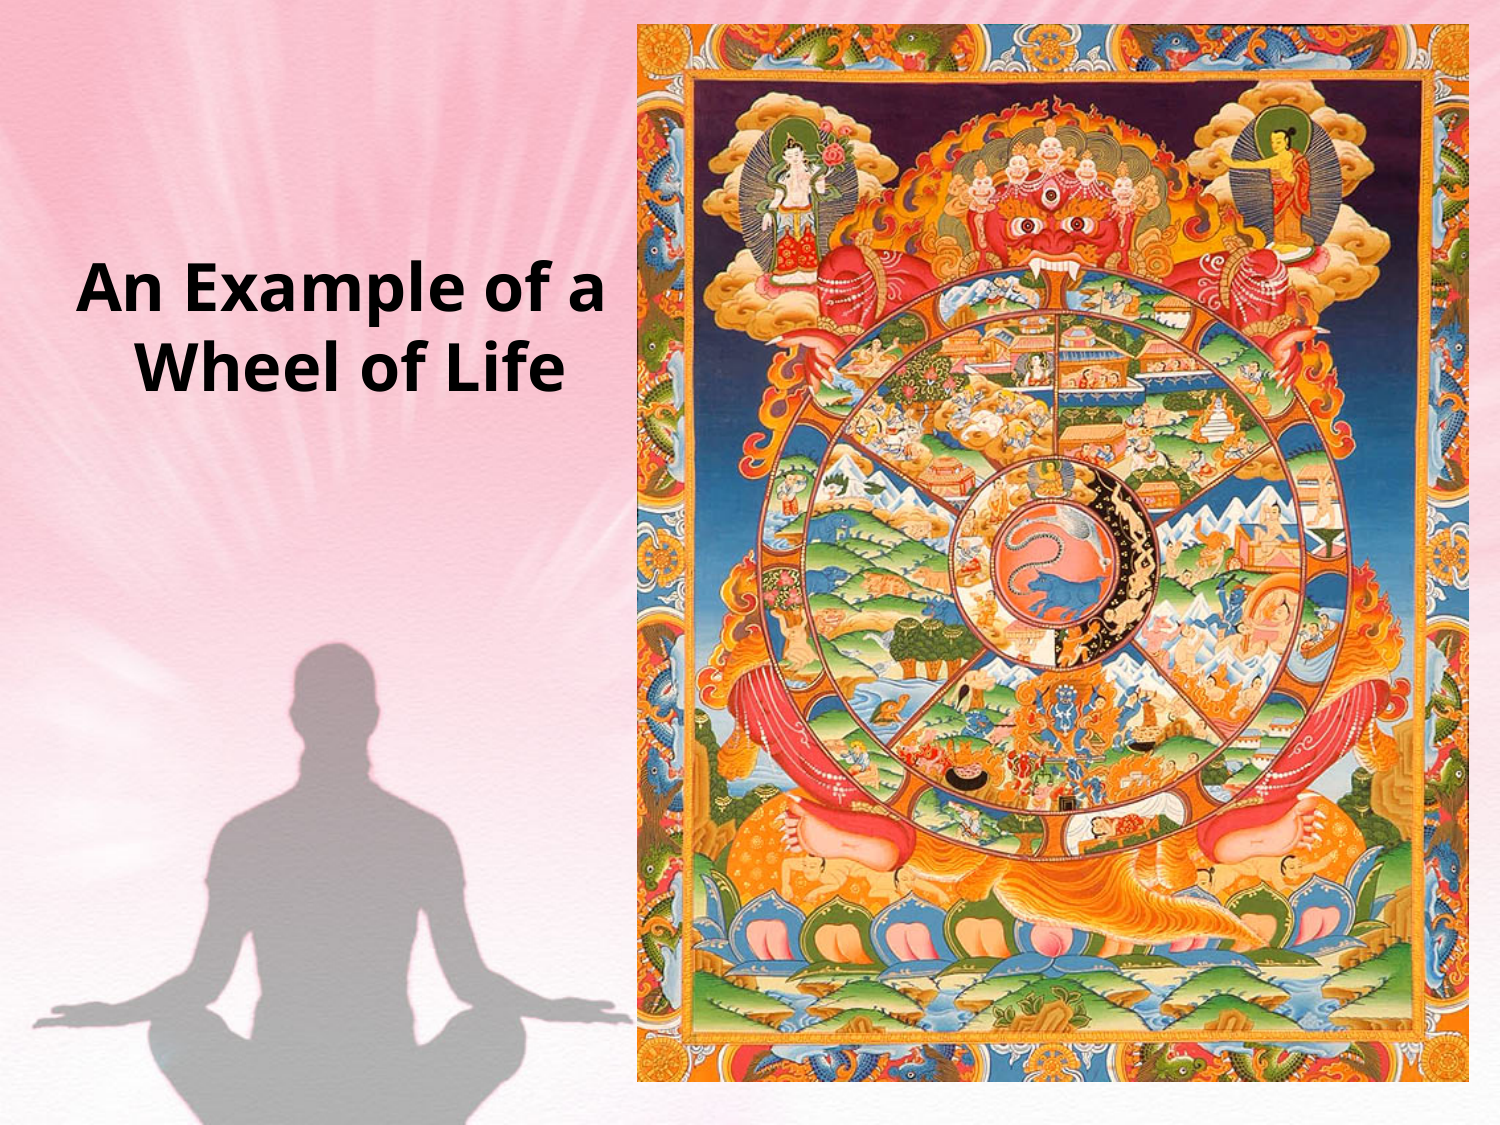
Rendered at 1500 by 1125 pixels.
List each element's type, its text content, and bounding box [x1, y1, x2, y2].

text_box An Example of a Wheel of Life [61, 237, 632, 413]
picture [0, 0, 1500, 1125]
